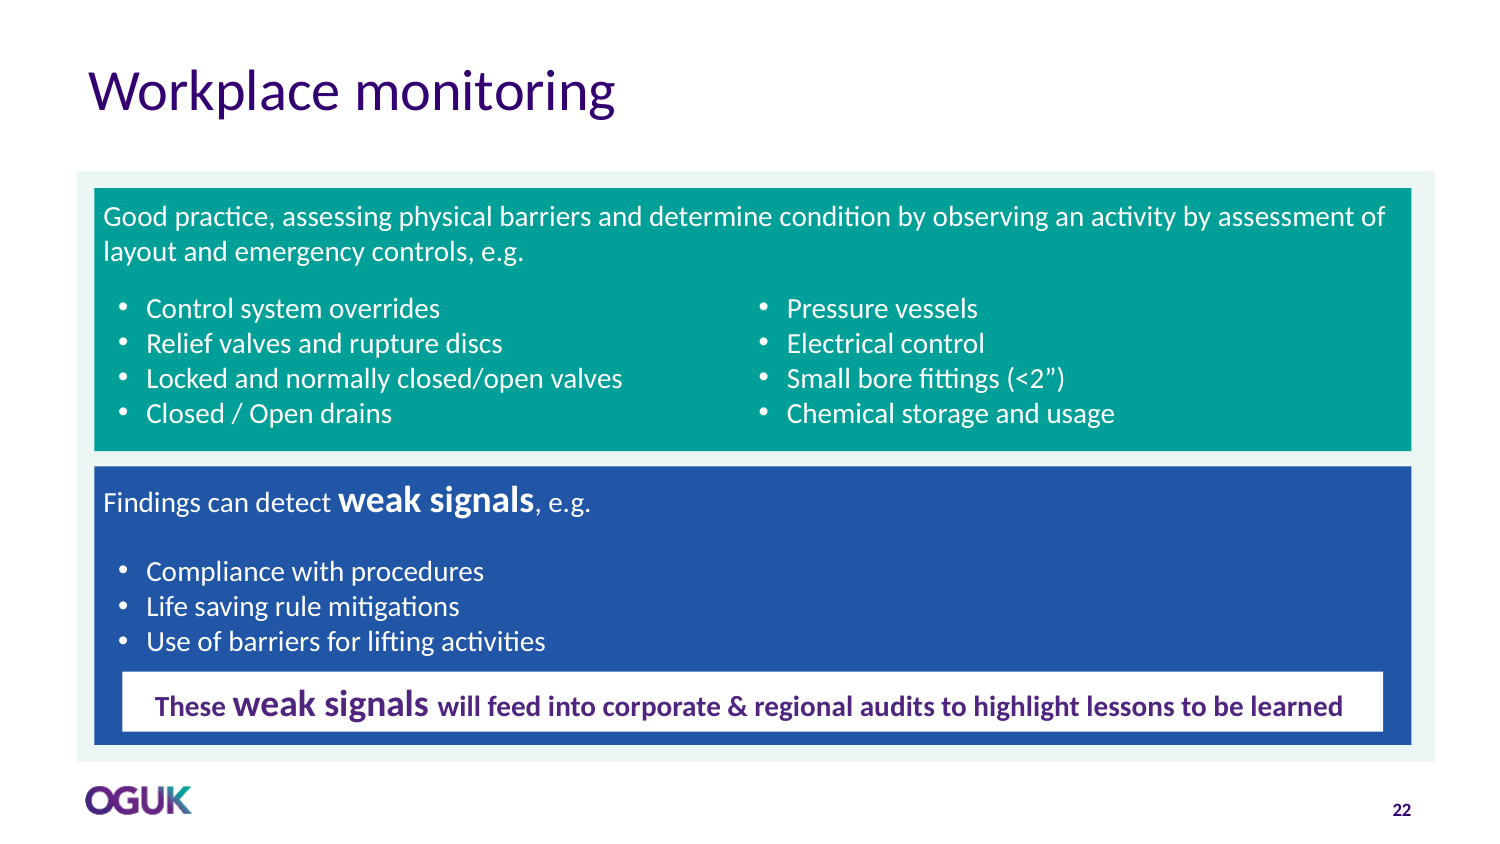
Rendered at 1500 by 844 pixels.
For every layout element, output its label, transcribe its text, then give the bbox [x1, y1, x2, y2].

picture [76, 778, 200, 822]
text_box Pressure vessels Electrical control Small bore fittings (<2”) Chemical storage and usage [749, 279, 1392, 439]
text_box Good practice, assessing physical barriers and determine condition by observing an activity by assessment of layout and emergency controls, e.g. [93, 187, 1412, 452]
text_box Compliance with procedures Life saving rule mitigations Use of barriers for lifting activities [108, 543, 1392, 673]
text_box These weak signals will feed into corporate & regional audits to highlight lessons to be learned [121, 670, 1384, 733]
slide_number 22 [1352, 800, 1412, 818]
text_box Control system overrides Relief valves and rupture discs Locked and normally closed/open valves Closed / Open drains [108, 279, 749, 439]
title Workplace monitoring [88, 38, 1412, 145]
text_box Findings can detect weak signals, e.g. [93, 465, 1412, 746]
text_box [76, 170, 1436, 763]
